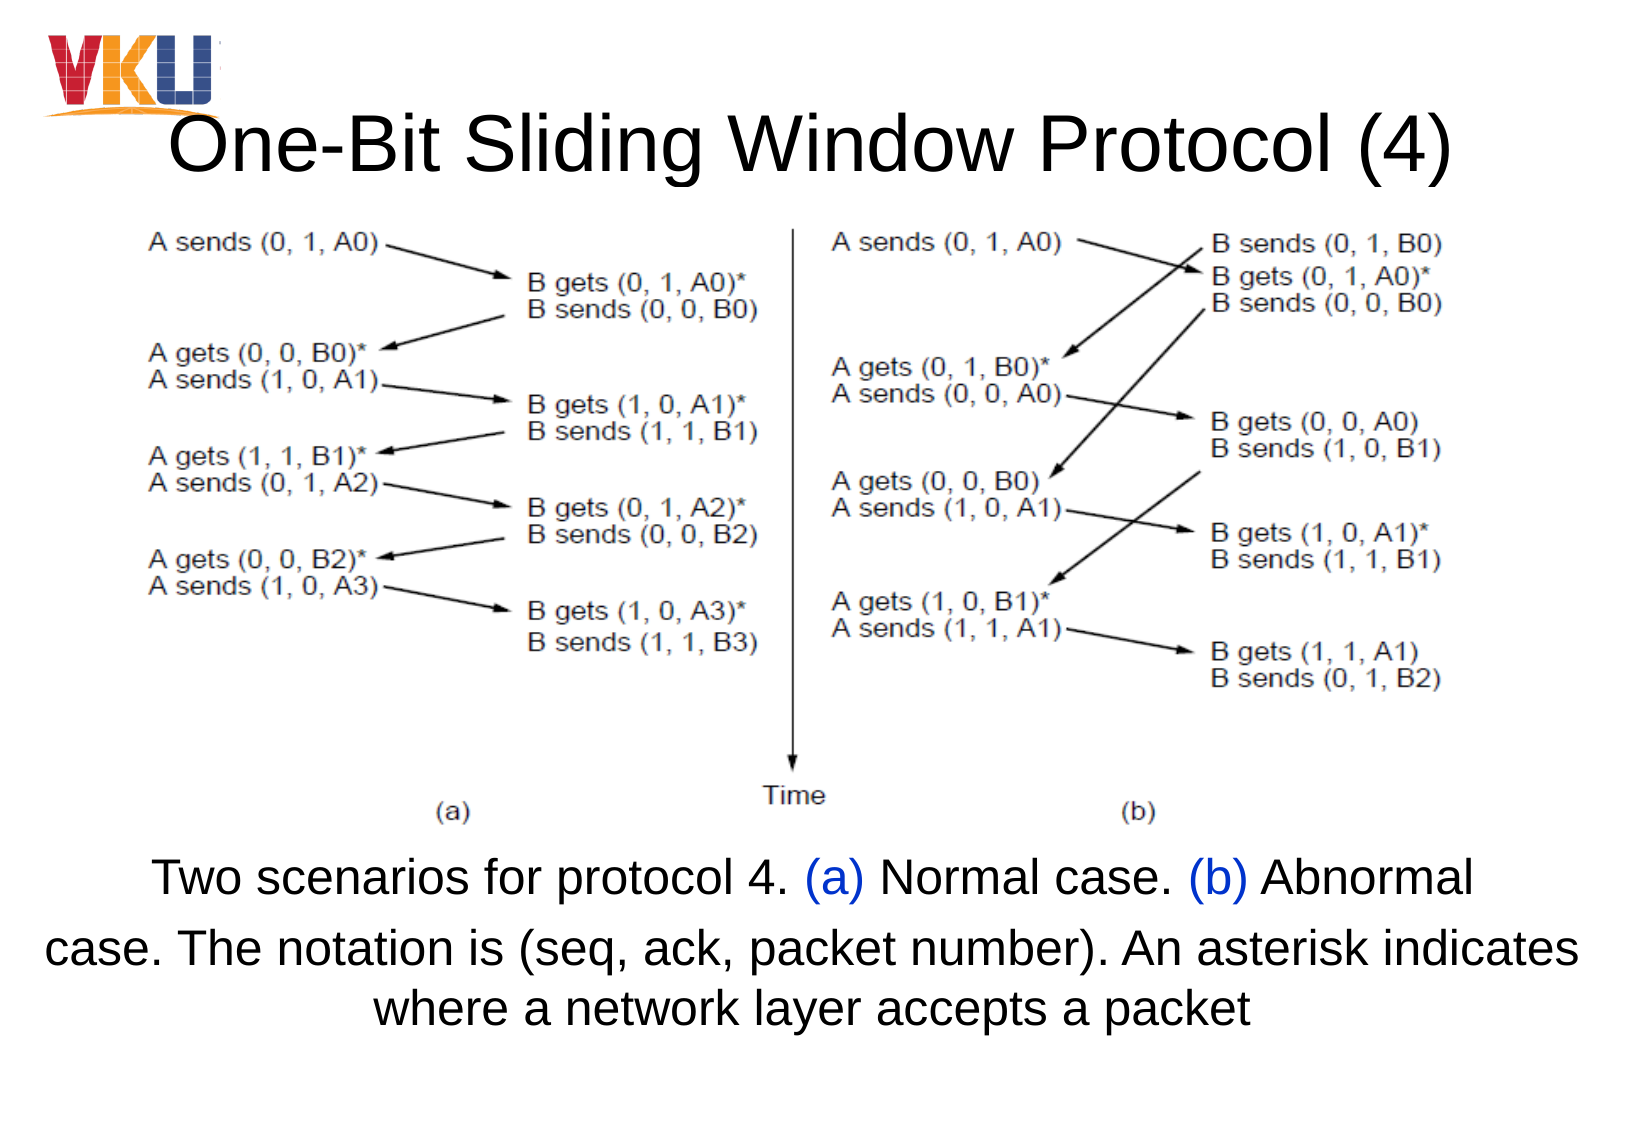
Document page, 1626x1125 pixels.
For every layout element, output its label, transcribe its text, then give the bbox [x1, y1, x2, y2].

picture [107, 187, 1492, 854]
list Two scenarios for protocol 4. (a) Normal case. (b) Abnormal case. The notation is (seq, ack, packet number). An asterisk indicates where a network layer accepts a packet [0, 837, 1625, 1075]
title One-Bit Sliding Window Protocol (4) [81, 45, 1544, 233]
picture [32, 21, 228, 129]
